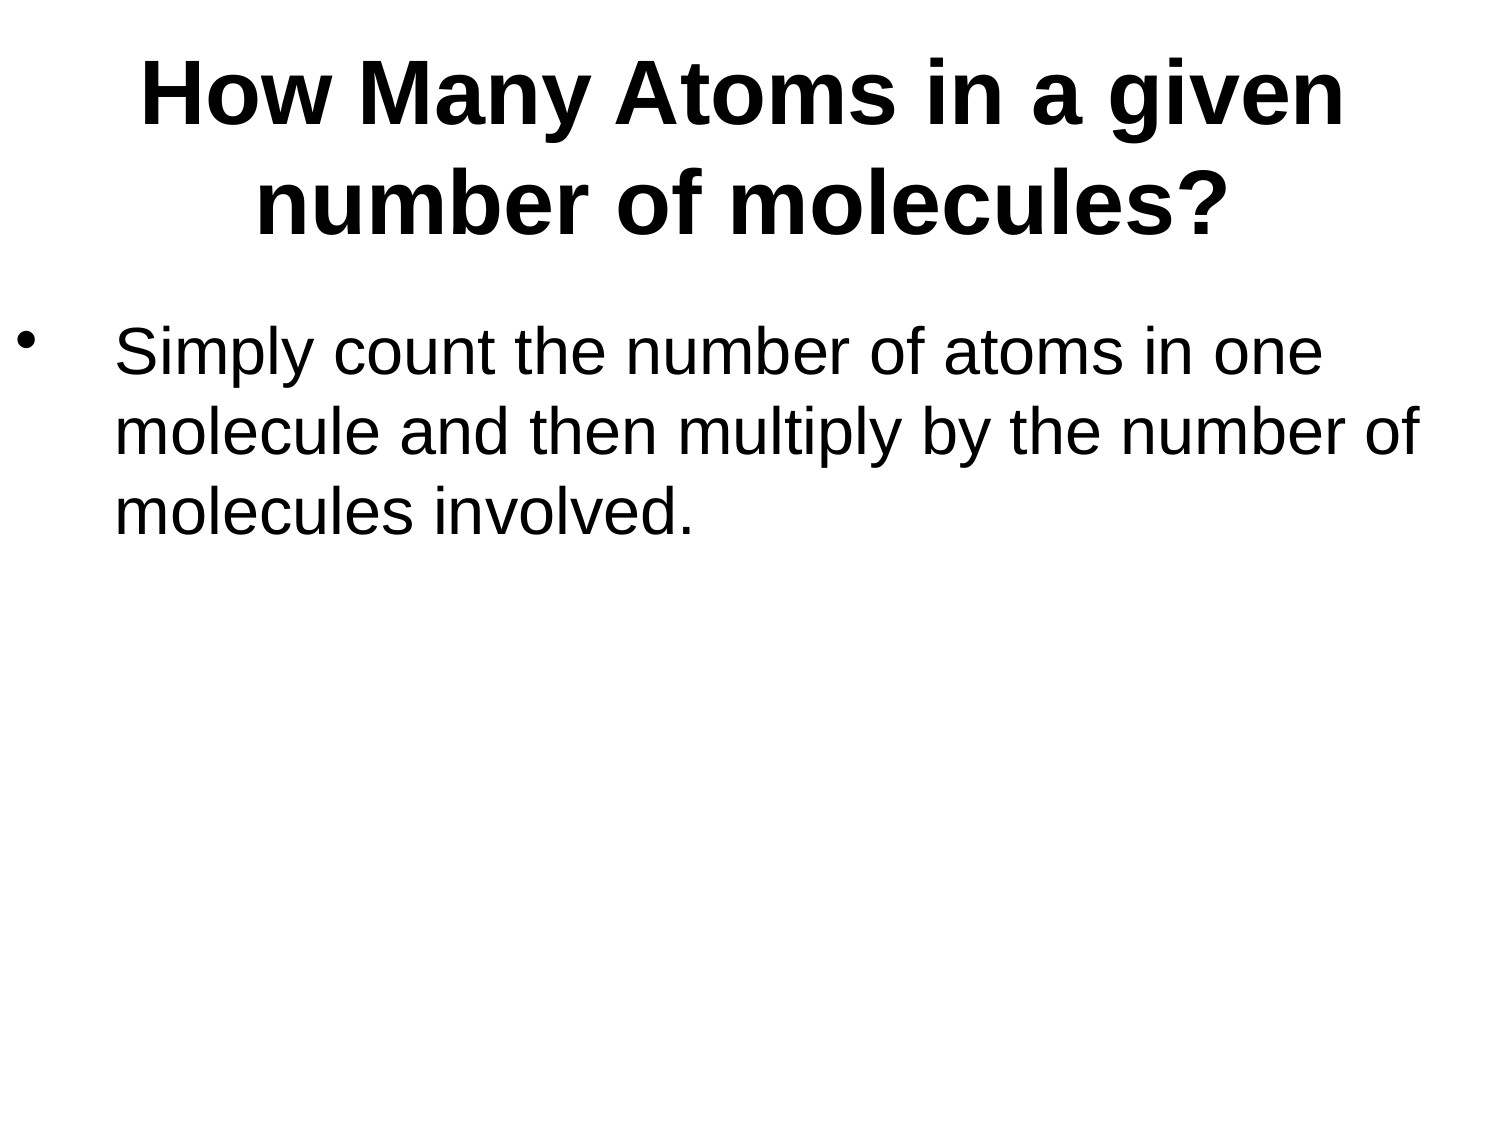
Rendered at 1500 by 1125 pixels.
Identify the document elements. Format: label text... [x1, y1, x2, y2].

title How Many Atoms in a given number of molecules? [62, 44, 1426, 299]
list Simply count the number of atoms in one molecule and then multiply by the number of molecules involved. [0, 299, 1500, 1125]
